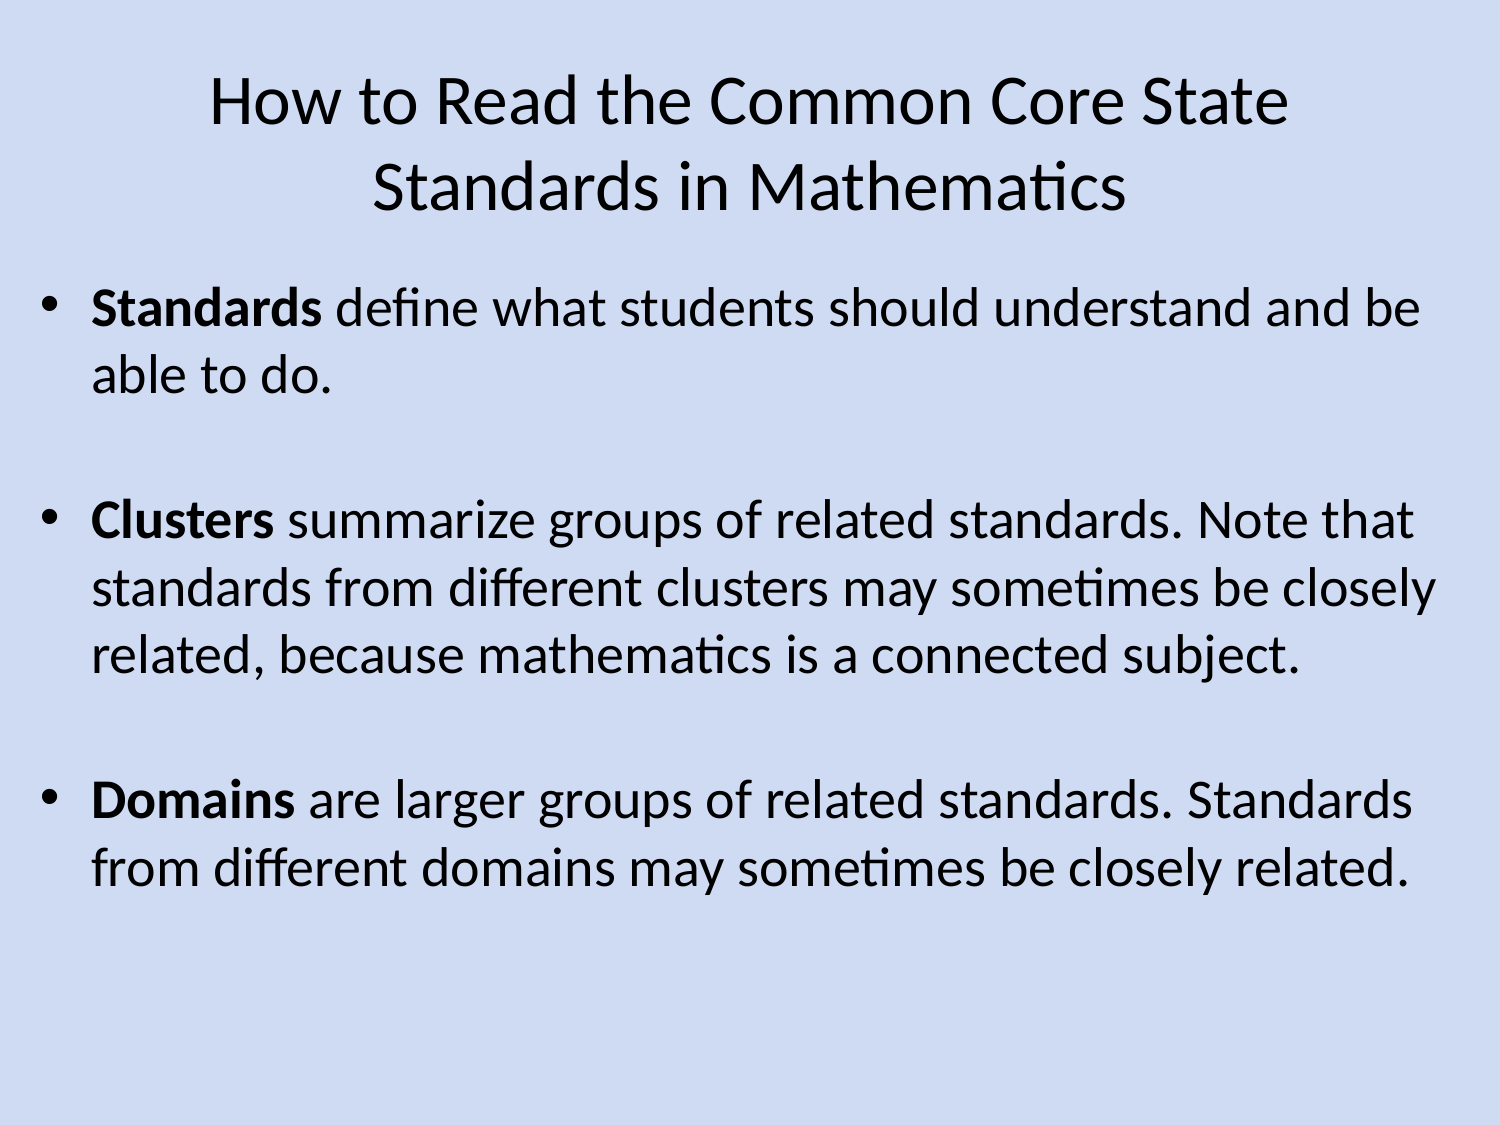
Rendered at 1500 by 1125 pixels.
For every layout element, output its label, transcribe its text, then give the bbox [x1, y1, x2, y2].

title How to Read the Common Core State Standards in Mathematics [75, 45, 1425, 233]
list Standards define what students should understand and be able to do. Clusters summarize groups of related standards. Note that standards from different clusters may sometimes be closely related, because mathematics is a connected subject. Domains are larger groups of related standards. Standards from different domains may sometimes be closely related. [24, 262, 1463, 1005]
